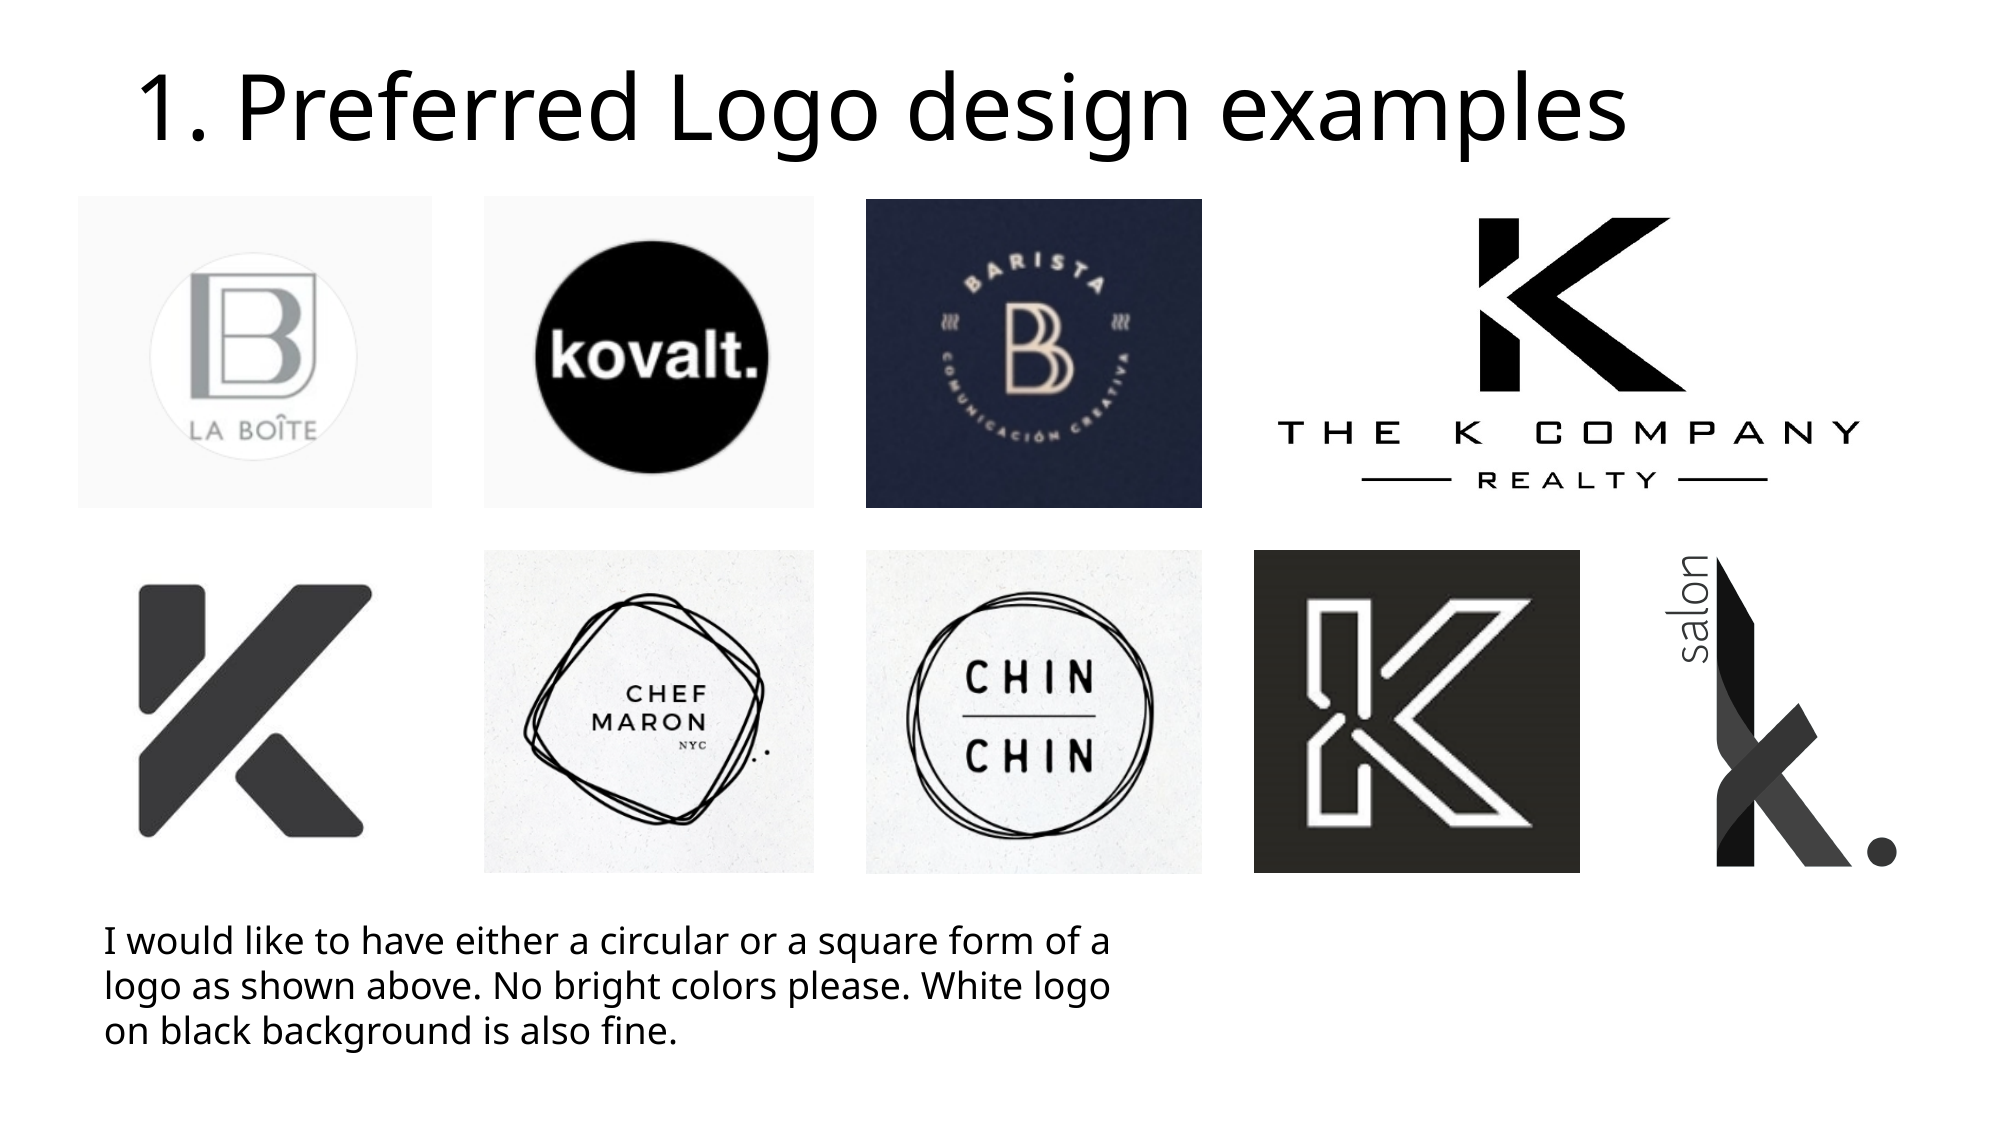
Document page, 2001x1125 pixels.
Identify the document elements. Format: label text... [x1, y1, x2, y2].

title 1. Preferred Logo design examples [118, 40, 1844, 182]
picture [866, 550, 1202, 874]
picture [866, 199, 1202, 508]
picture [78, 196, 432, 508]
picture [1263, 199, 1876, 508]
picture [1659, 550, 1902, 873]
text_box I would like to have either a circular or a square form of a logo as shown above. No bright colors please. White logo on black background is also fine. [89, 910, 1178, 1060]
picture [85, 550, 425, 873]
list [484, 196, 813, 508]
picture [484, 550, 814, 873]
picture [1254, 550, 1580, 873]
